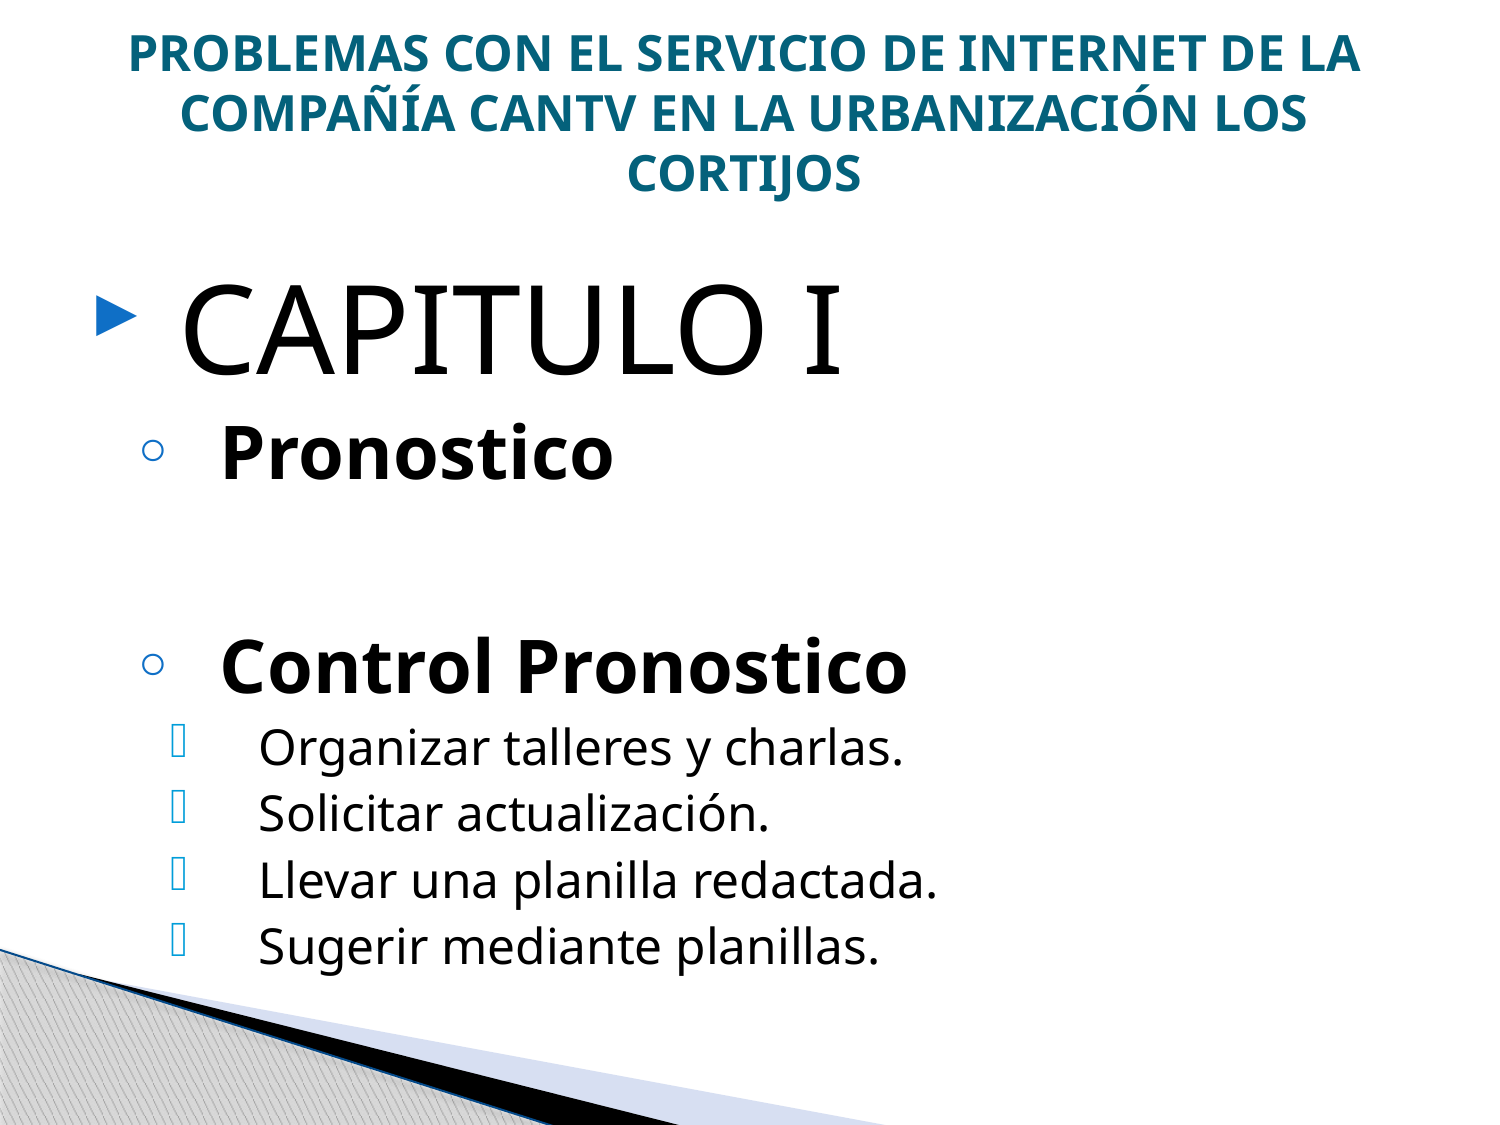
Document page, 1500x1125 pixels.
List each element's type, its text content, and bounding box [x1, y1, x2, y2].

list CAPITULO I Pronostico Control Pronostico Organizar talleres y charlas. Solicitar actualización. Llevar una planilla redactada. Sugerir mediante planillas. [75, 243, 1425, 986]
title PROBLEMAS CON EL SERVICIO DE INTERNET DE LA COMPAÑÍA CANTV EN LA URBANIZACIÓN LOS CORTIJOS [46, 46, 1442, 176]
